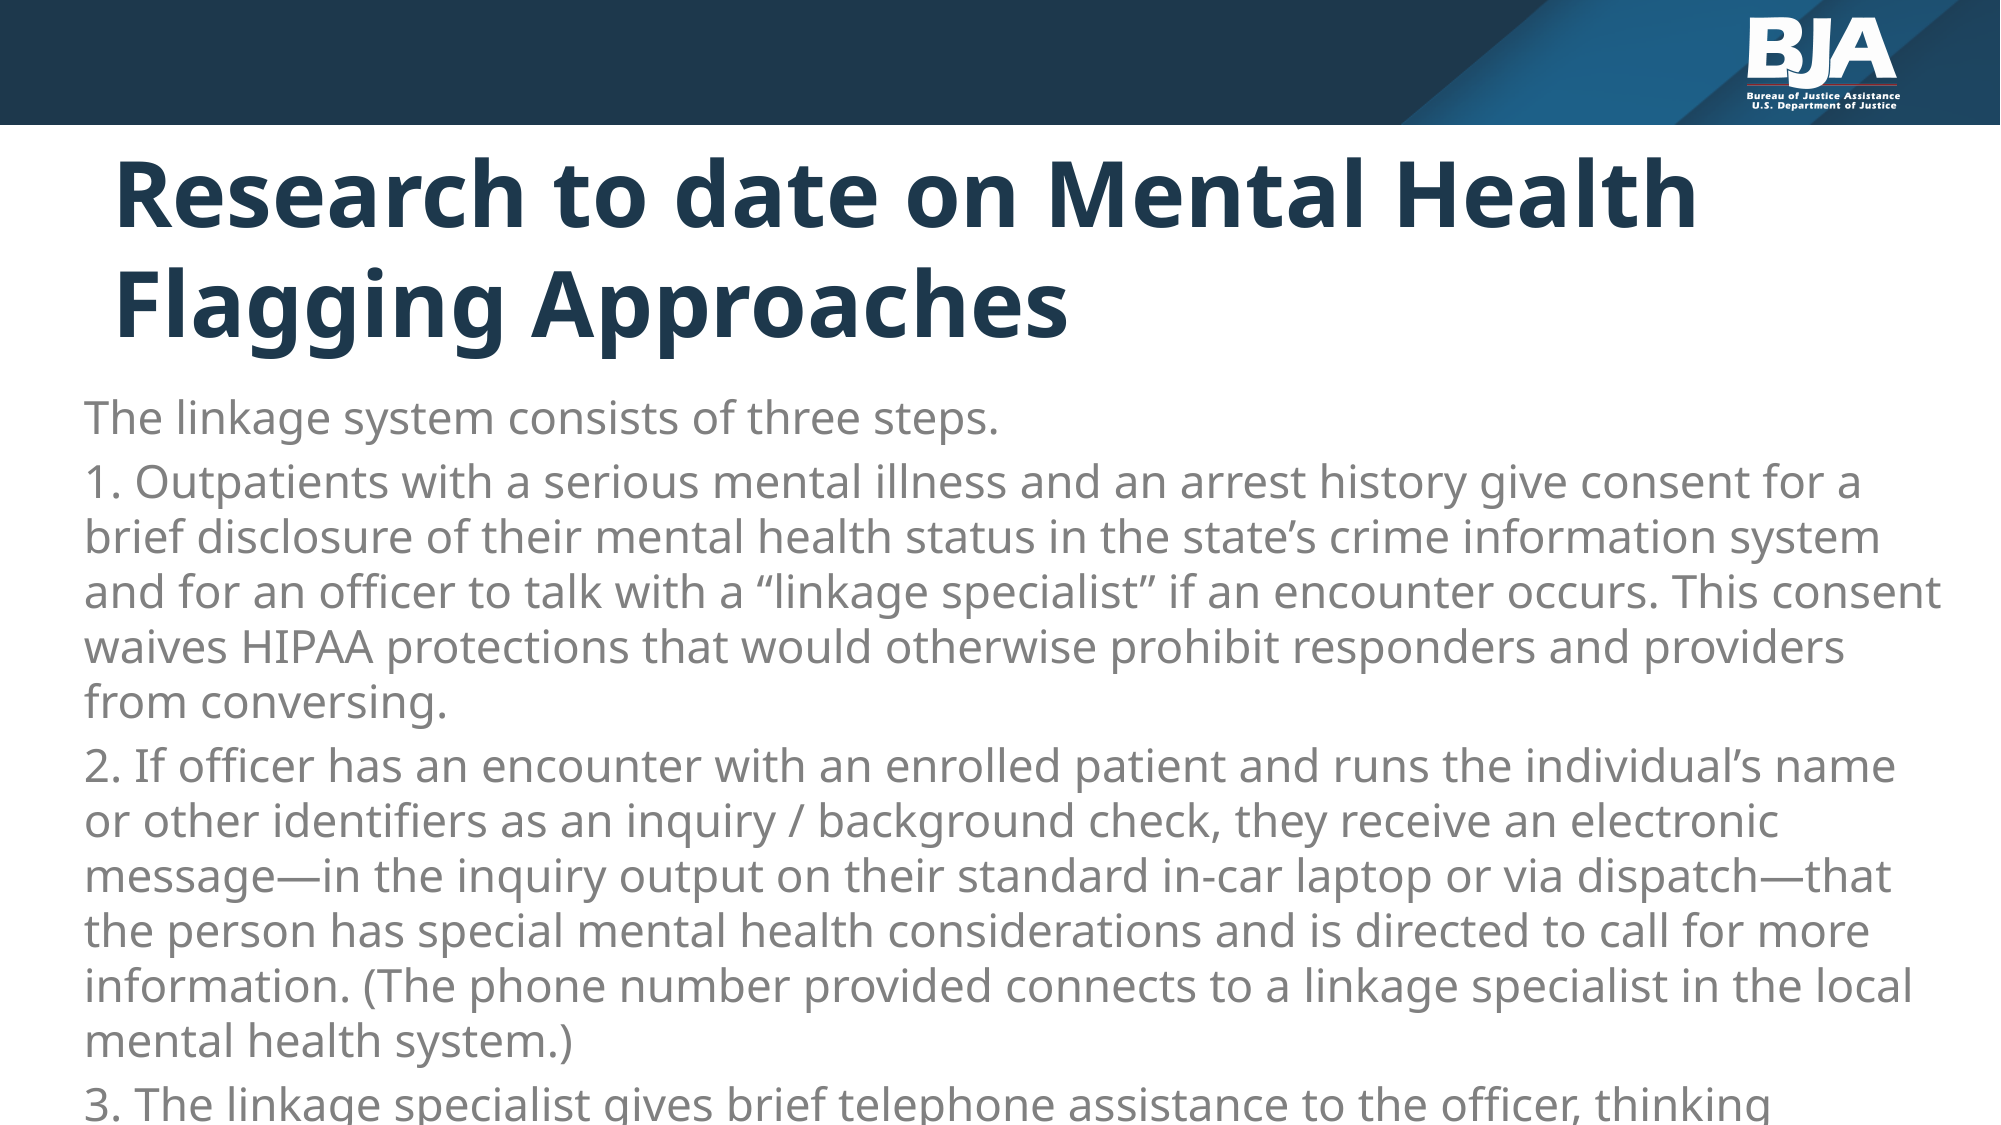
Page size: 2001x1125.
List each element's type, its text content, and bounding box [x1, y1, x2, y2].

title Research to date on Mental Health Flagging Approaches [97, 151, 1898, 340]
list The linkage system consists of three steps. 1. Outpatients with a serious mental illness and an arrest history give consent for a brief disclosure of their mental health status in the state’s crime information system and for an officer to talk with a “linkage specialist” if an encounter occurs. This consent waives HIPAA protections that would otherwise prohibit responders and providers from conversing. 2. If officer has an encounter with an enrolled patient and runs the individual’s name or other identifiers as an inquiry / background check, they receive an electronic message—in the inquiry output on their standard in-car laptop or via dispatch—that the person has special mental health considerations and is directed to call for more information. (The phone number provided connects to a linkage specialist in the local mental health system.) 3. The linkage specialist gives brief telephone assistance to the officer, thinking through observed behaviors and potential dispositions. [68, 381, 1971, 1083]
picture [0, 0, 2000, 125]
